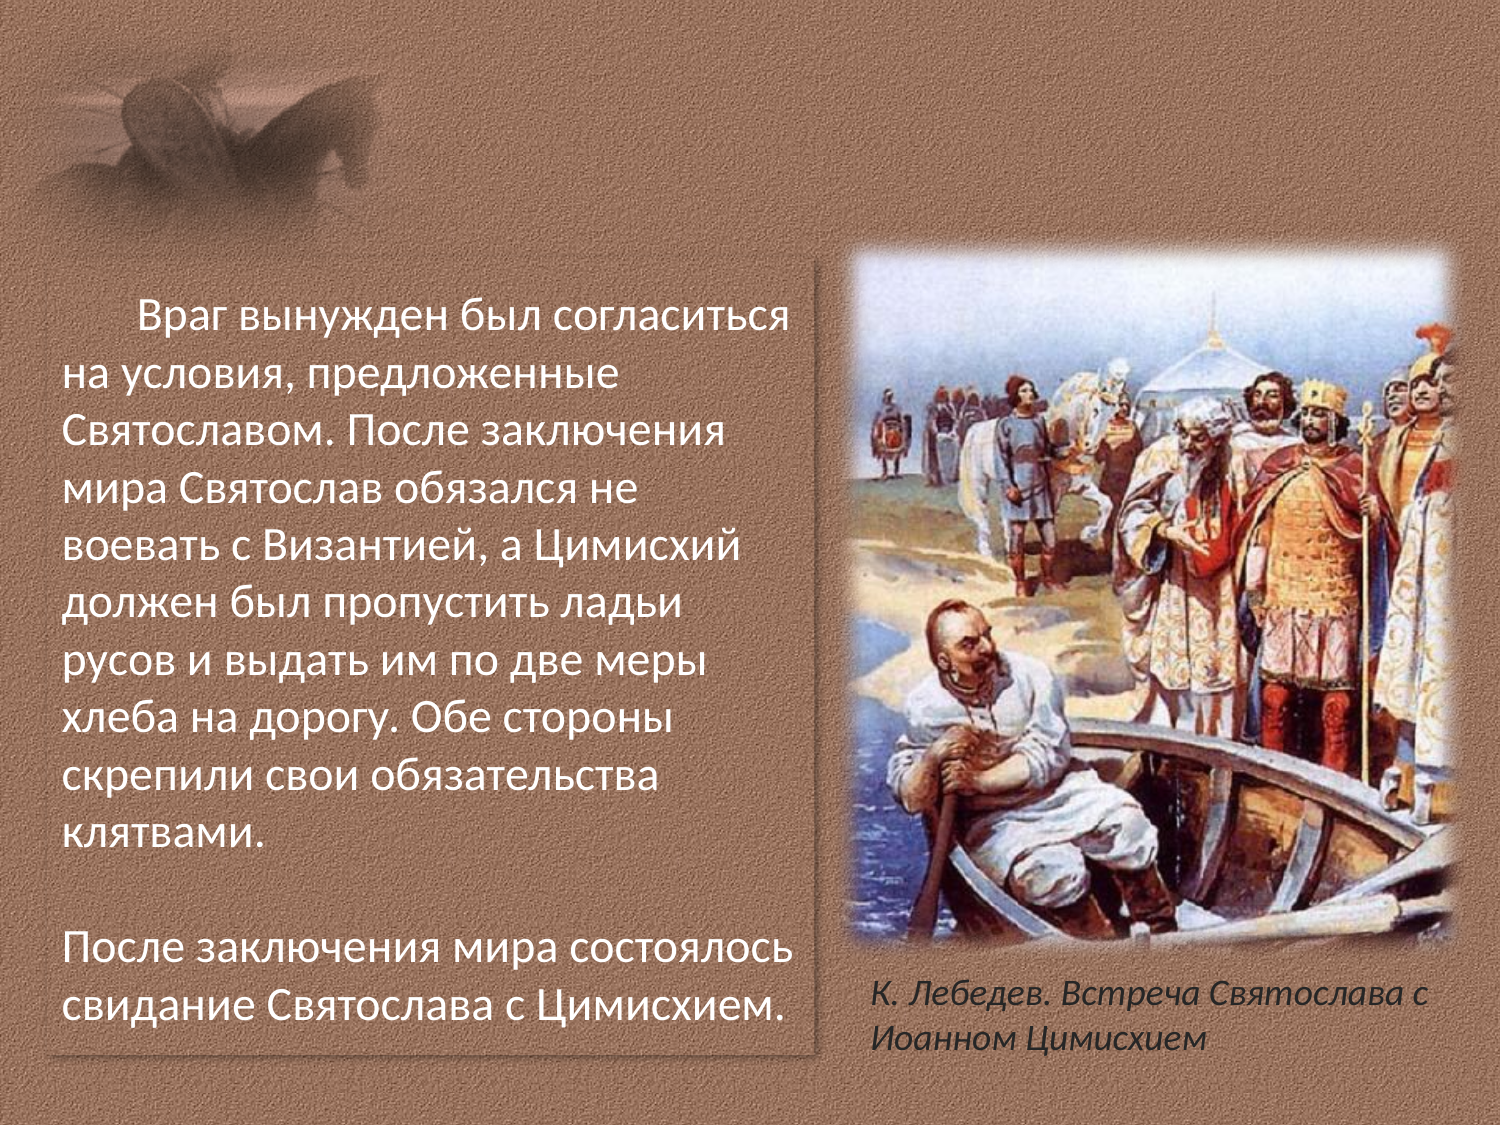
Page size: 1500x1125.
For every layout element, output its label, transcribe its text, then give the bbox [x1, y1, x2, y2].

text_box К. Лебедев. Встреча Святослава с Иоанном Цимисхием [855, 960, 1500, 1066]
footer www.sliderpoint.org [512, 1042, 988, 1103]
picture [0, 0, 1500, 1125]
text_box Враг вынужден был согласиться на условия, предложенные Святославом. После заключения мира Святослав обязался не воевать с Византией, а Цимисхий должен был пропустить ладьи русов и выдать им по две меры хлеба на дорогу. Обе стороны скрепили свои обязательства клятвами. После заключения мира состоялось свидание Святослава с Цимисхием. [45, 256, 817, 1057]
